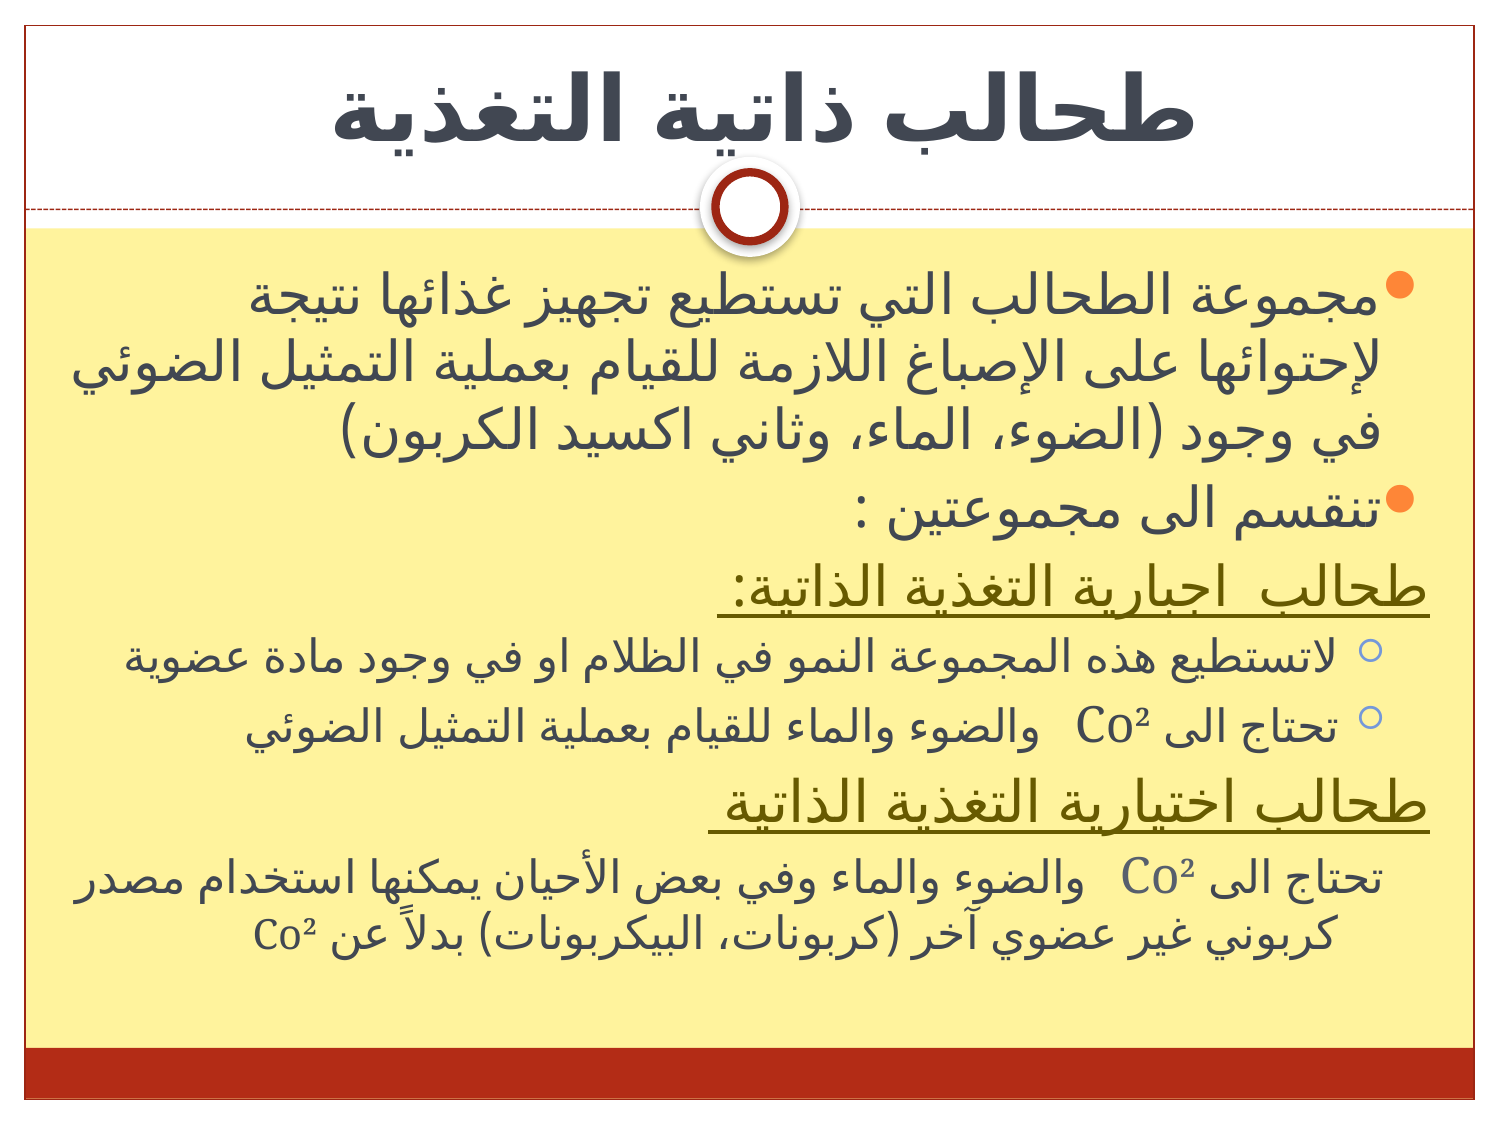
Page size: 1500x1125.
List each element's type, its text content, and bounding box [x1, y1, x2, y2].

list مجموعة الطحالب التي تستطيع تجهيز غذائها نتيجة لإحتوائها على الإصباغ اللازمة للقيام بعملية التمثيل الضوئي في وجود (الضوء، الماء، وثاني اكسيد الكربون) تنقسم الى مجموعتين : طحالب اجبارية التغذية الذاتية: لاتستطيع هذه المجموعة النمو في الظلام او في وجود مادة عضوية تحتاج الى Co² والضوء والماء للقيام بعملية التمثيل الضوئي طحالب اختيارية التغذية الذاتية تحتاج الى Co² والضوء والماء وفي بعض الأحيان يمكنها استخدام مصدر كربوني غير عضوي آخر (كربونات، البيكربونات) بدلاً عن Co² [49, 250, 1445, 1001]
title طحالب ذاتية التغذية [53, 42, 1454, 168]
